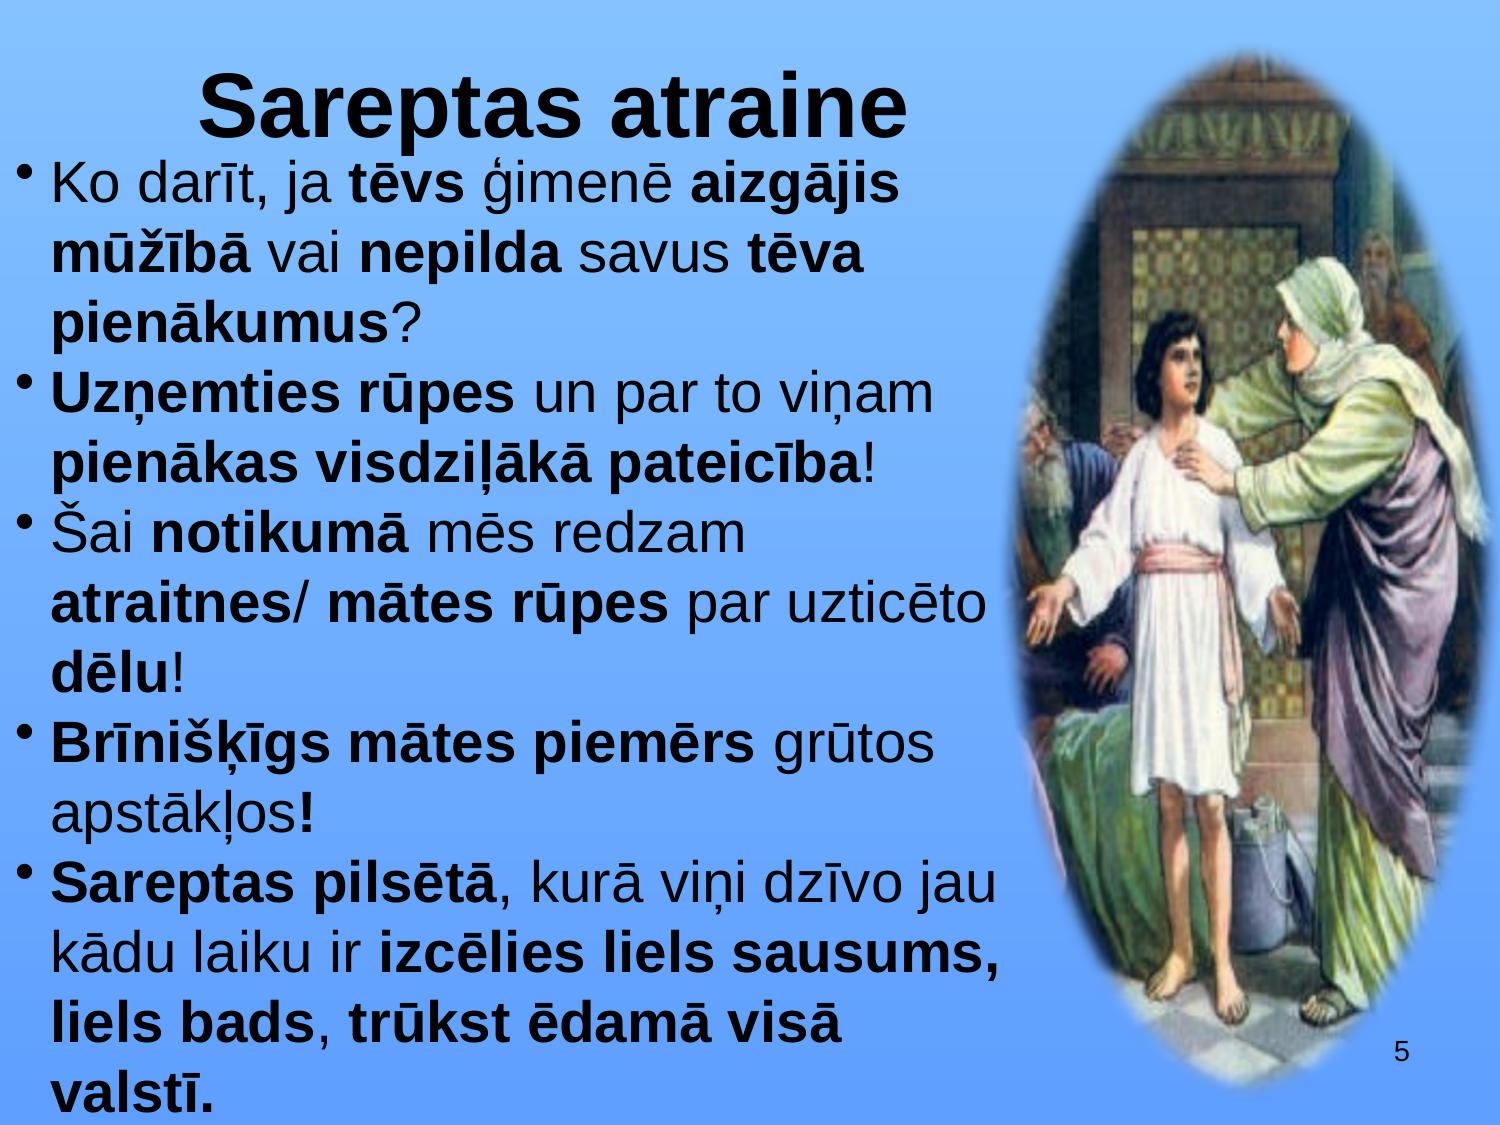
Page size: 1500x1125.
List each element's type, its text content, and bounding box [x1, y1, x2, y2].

text_box Ko darīt, ja tēvs ģimenē aizgājis mūžībā vai nepilda savus tēva pienākumus? Uzņemties rūpes un par to viņam pienākas visdziļākā pateicība! Šai notikumā mēs redzam atraitnes/ mātes rūpes par uzticēto dēlu! Brīnišķīgs mātes piemērs grūtos apstākļos! Sareptas pilsētā, kurā viņi dzīvo jau kādu laiku ir izcēlies liels sausums, liels bads, trūkst ēdamā visā valstī. Un vēl šajos apstākļos māti piemeklē arī dievišķs pārbaudījums. [0, 136, 1034, 1125]
title Sareptas atraine [88, 30, 1020, 136]
picture [997, 39, 1500, 1103]
